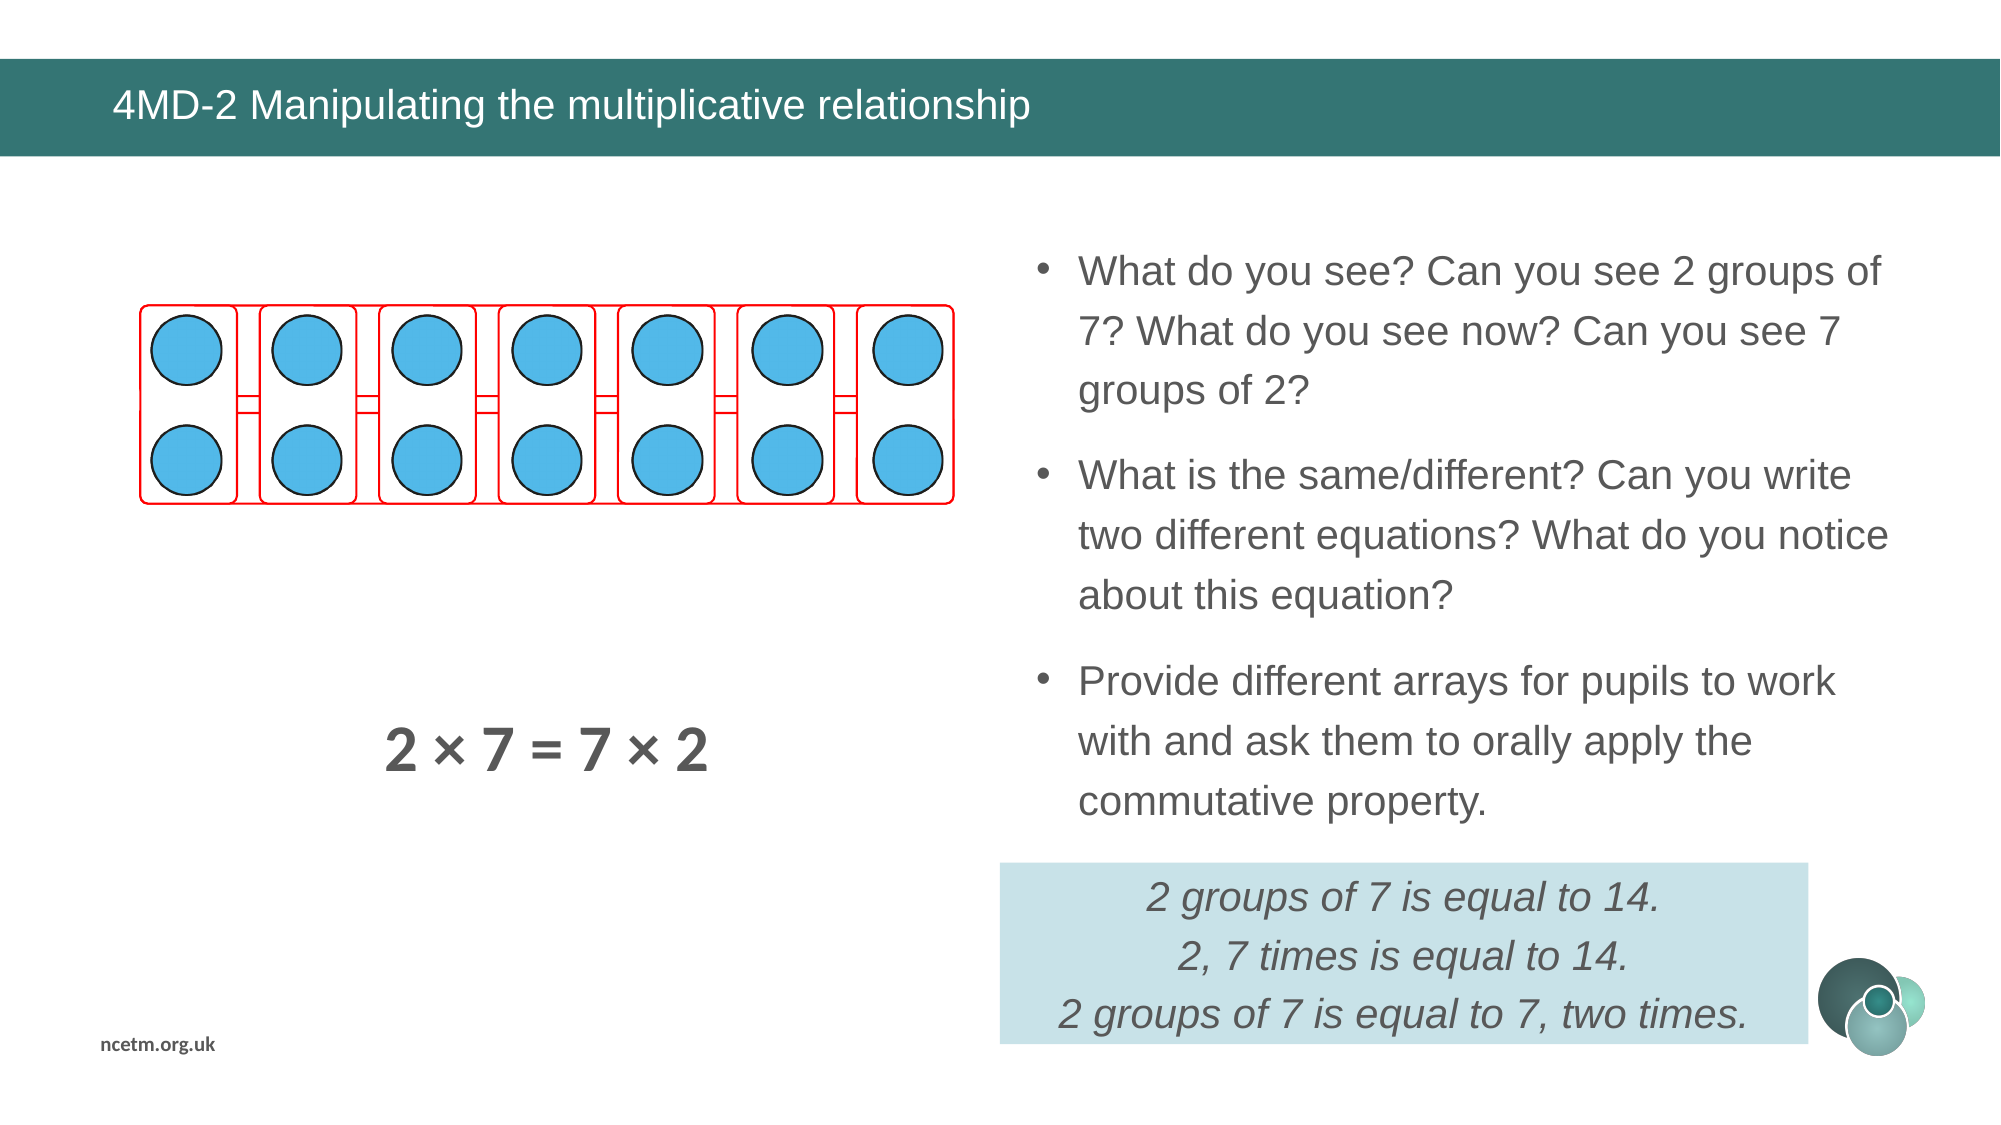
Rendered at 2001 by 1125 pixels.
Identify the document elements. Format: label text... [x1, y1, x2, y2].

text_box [140, 305, 954, 504]
text_box 2 groups of 7 is equal to 14. 2, 7 times is equal to 14. 2 groups of 7 is equal to 7, two times. [999, 862, 1809, 1045]
text_box 2 × 7 = 7 × 2 [342, 697, 753, 793]
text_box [150, 314, 944, 496]
text_box What do you see? Can you see 2 groups of 7? What do you see now? Can you see 7 groups of 2? What is the same/different? Can you write two different equations? What do you notice about this equation? Provide different arrays for pupils to work with and ask them to orally apply the commutative property. [1021, 226, 1906, 899]
picture [1818, 958, 1925, 1056]
title 4MD-2 Manipulating the multiplicative relationship [97, 76, 1945, 147]
